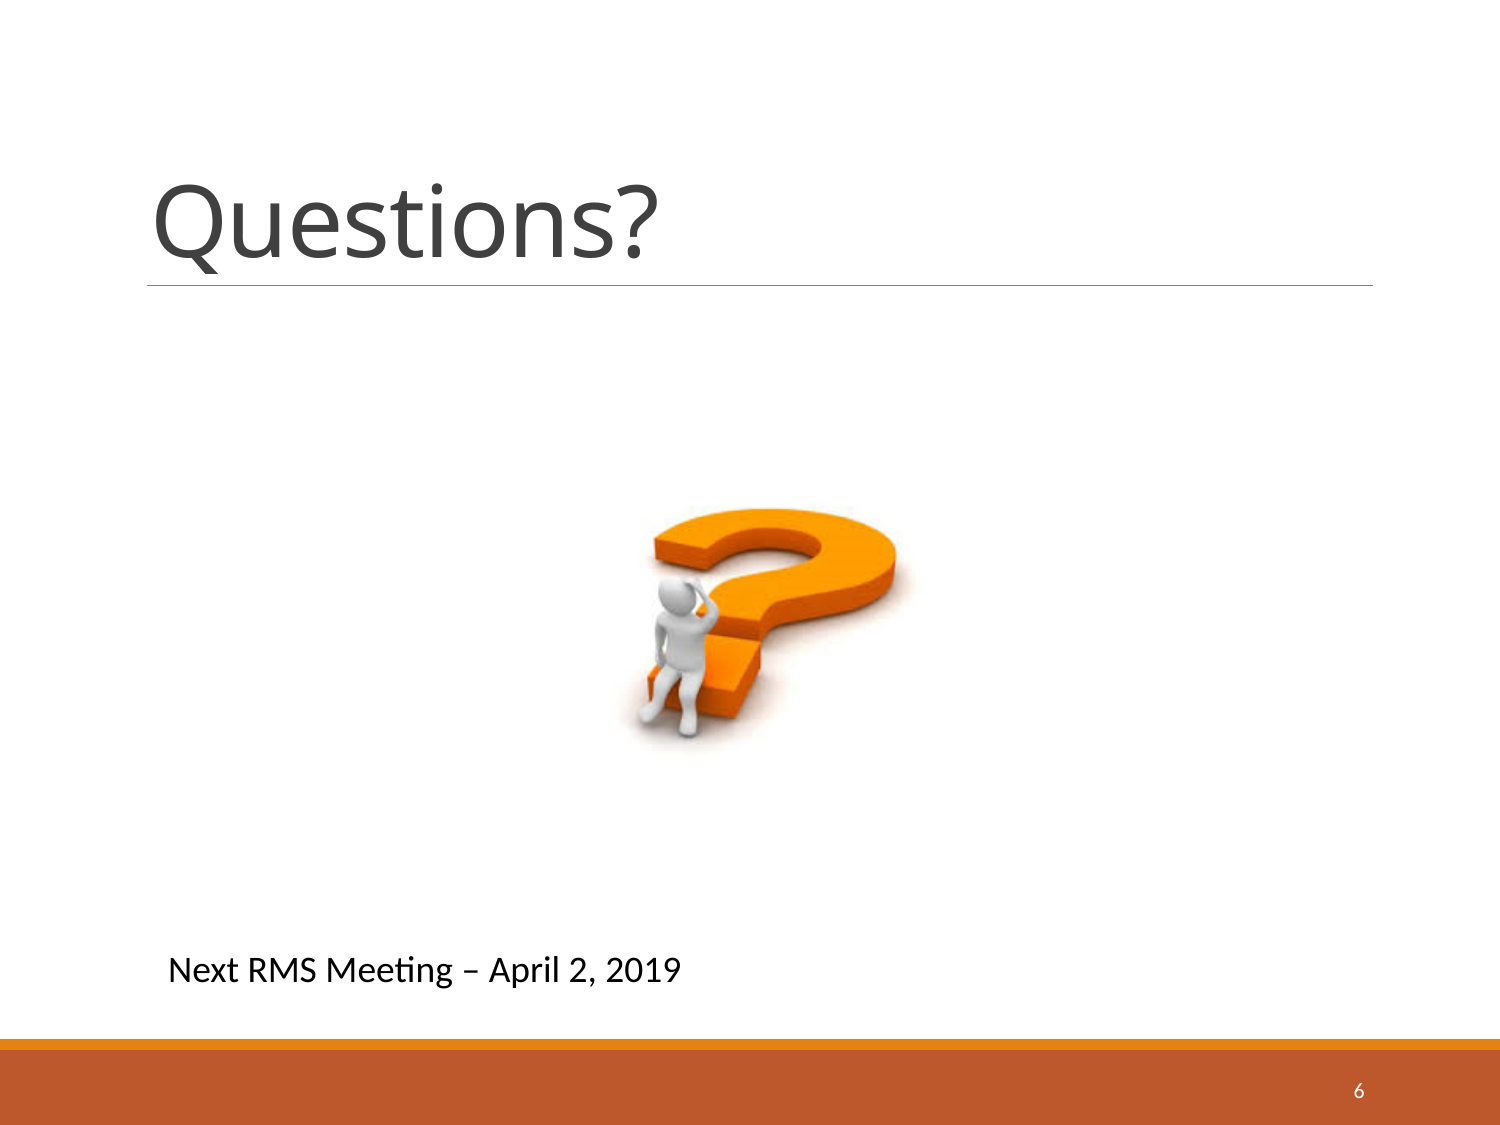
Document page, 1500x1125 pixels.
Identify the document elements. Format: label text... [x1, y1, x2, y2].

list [577, 456, 930, 810]
text_box Next RMS Meeting – April 2, 2019 [153, 937, 697, 998]
title Questions? [135, 47, 1373, 285]
slide_number 6 [1218, 1059, 1380, 1120]
